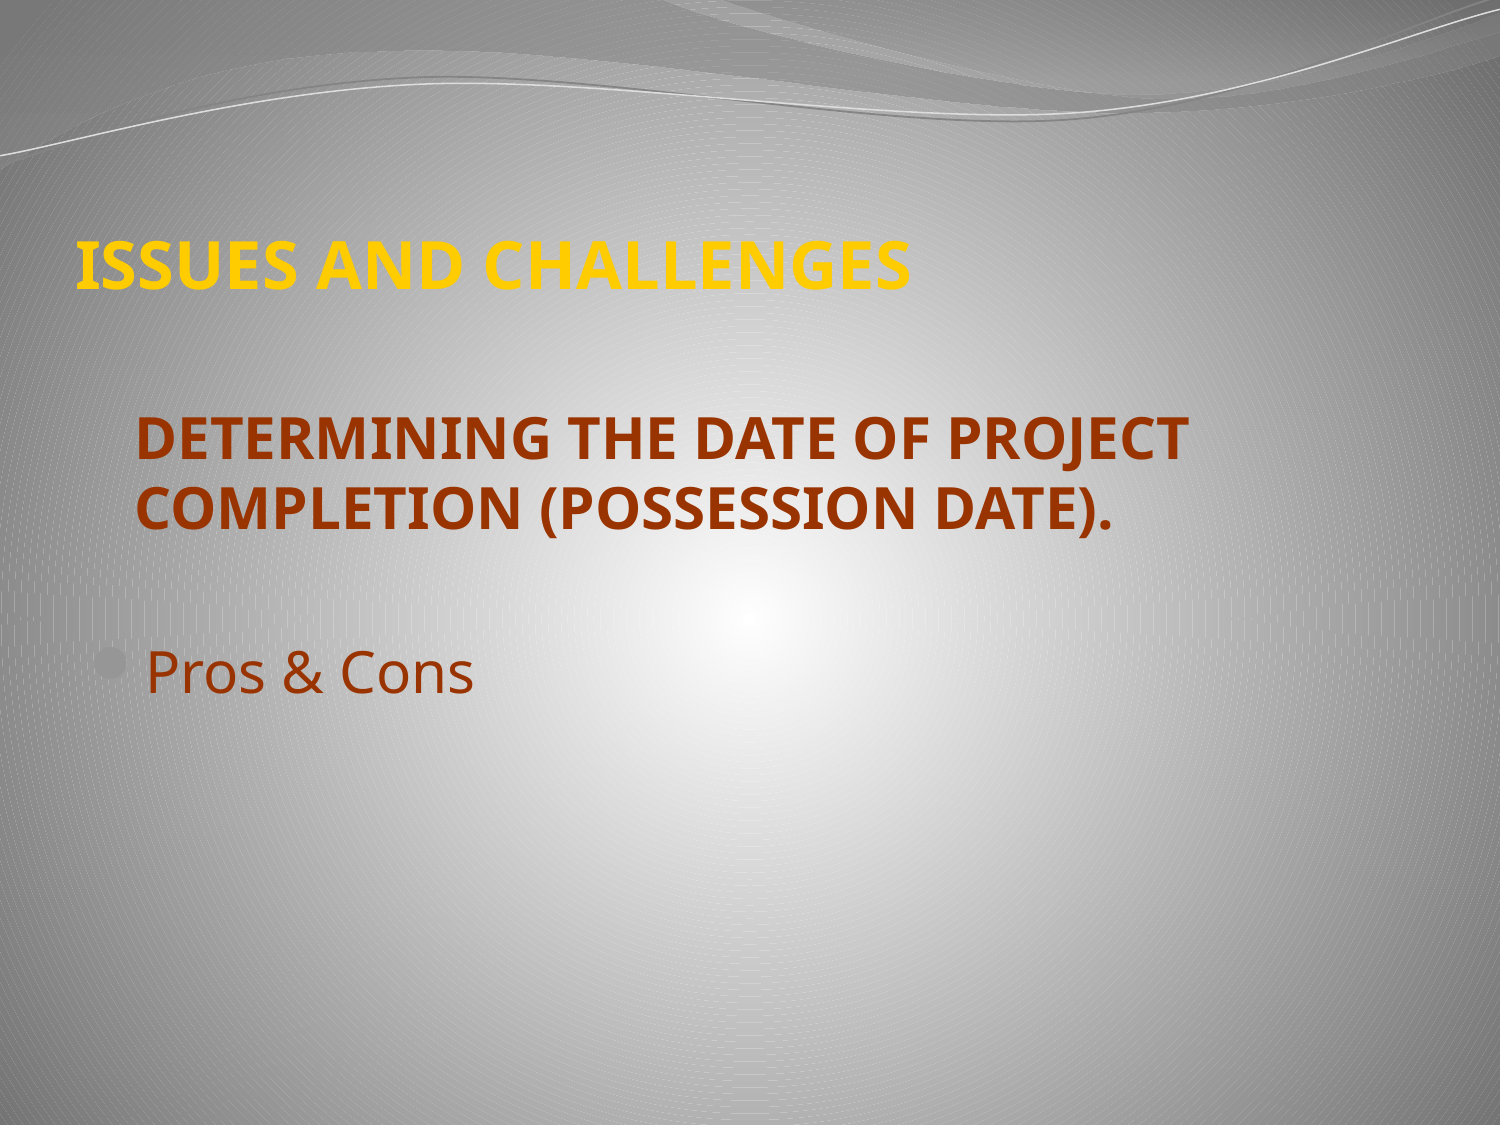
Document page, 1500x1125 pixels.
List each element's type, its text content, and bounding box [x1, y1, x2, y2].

title ISSUES AND CHALLENGES [75, 115, 1425, 303]
list DETERMINING THE DATE OF PROJECT COMPLETION (POSSESSION DATE). Pros & Cons [75, 317, 1425, 1038]
